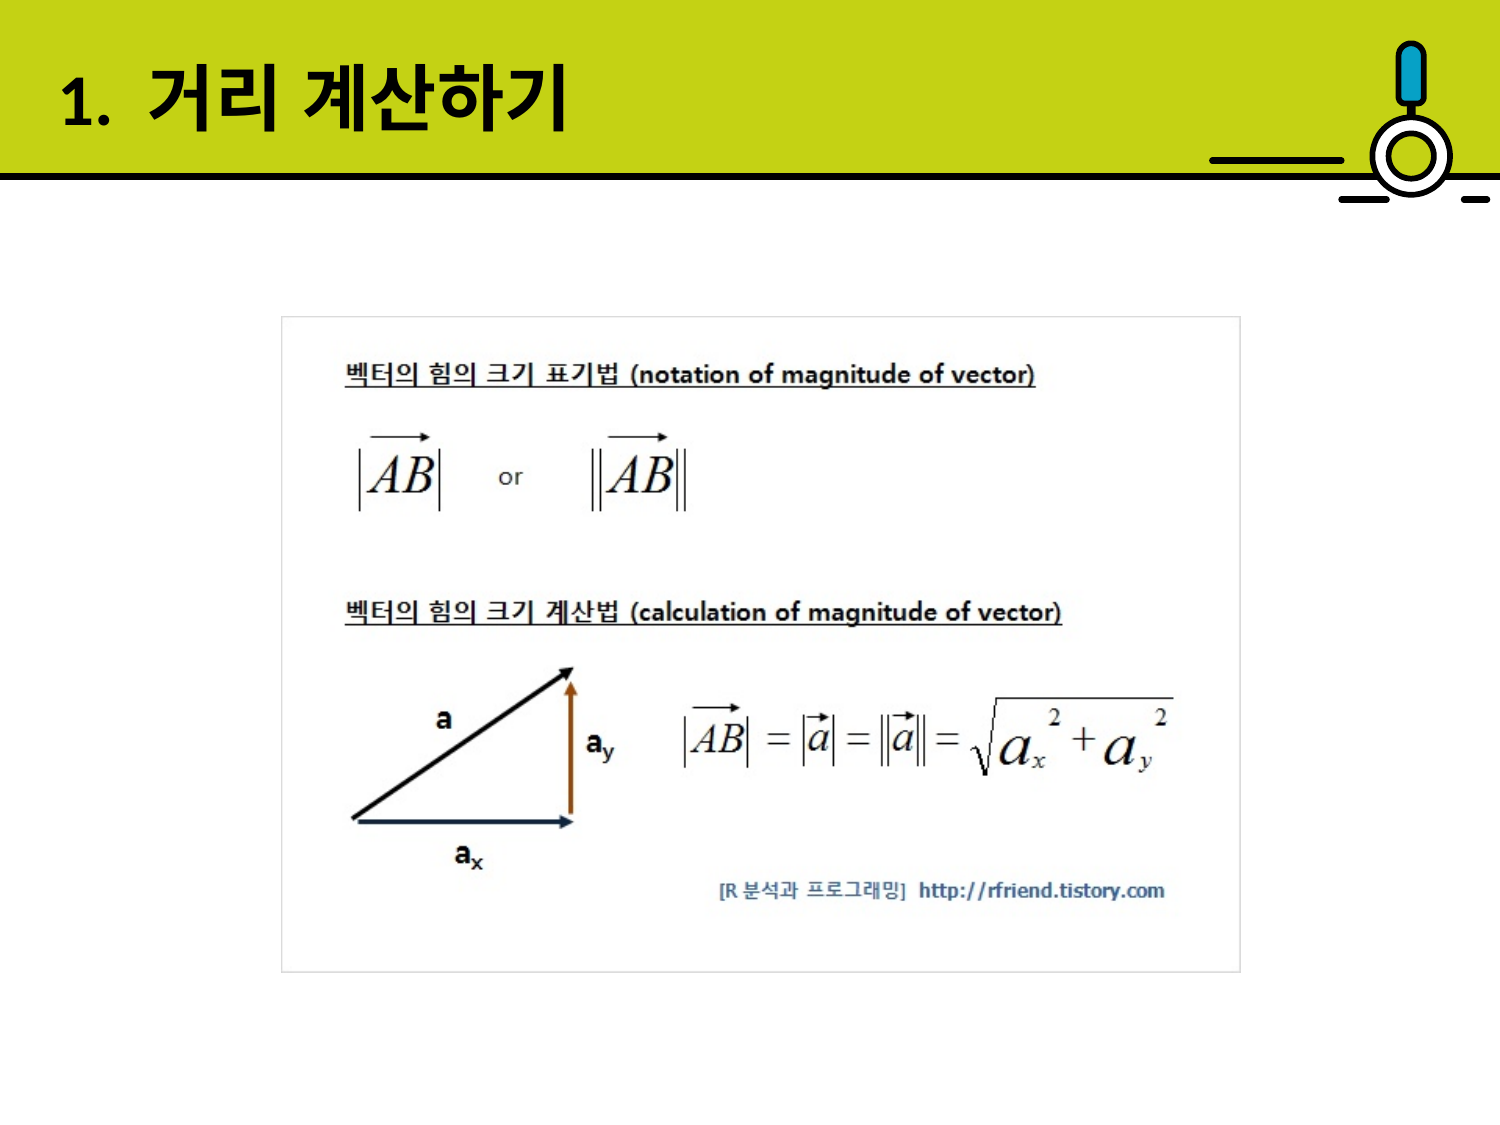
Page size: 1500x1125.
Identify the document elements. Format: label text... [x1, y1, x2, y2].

text_box 1. 거리 계산하기 [57, 52, 1014, 140]
picture [280, 316, 1241, 973]
